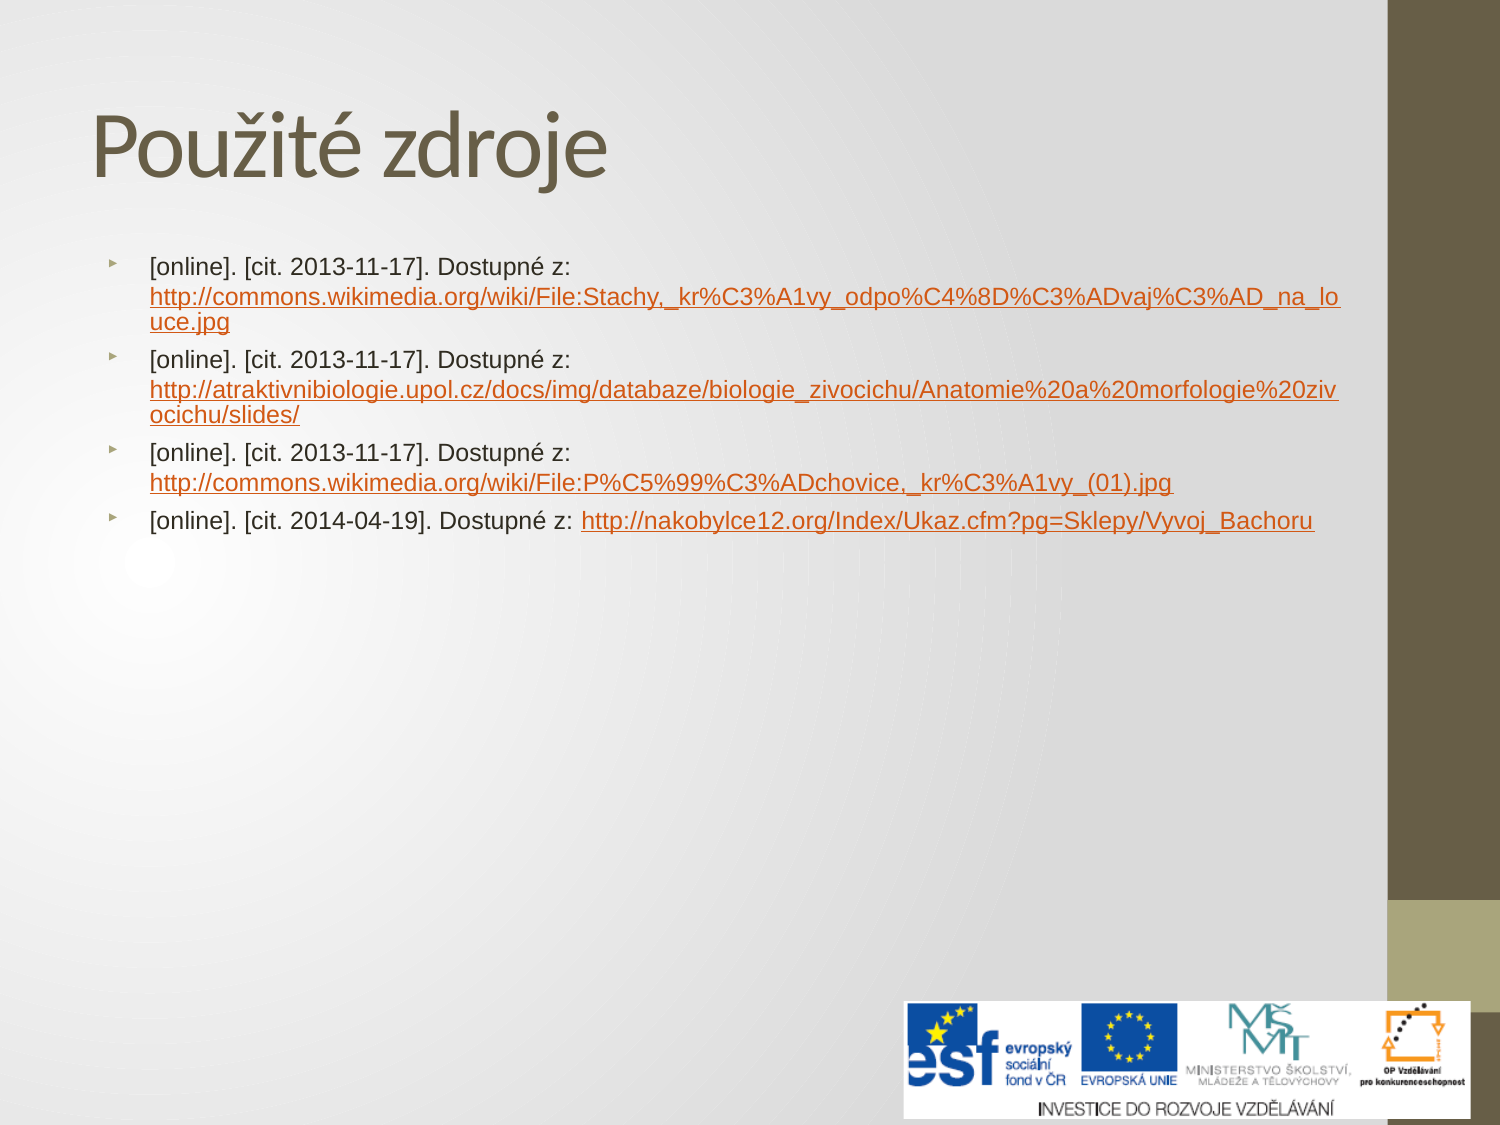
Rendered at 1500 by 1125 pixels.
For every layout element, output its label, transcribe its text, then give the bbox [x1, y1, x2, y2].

text_box [online]. [cit. 2013-11-17]. Dostupné z: http://commons.wikimedia.org/wiki/File:Stachy,_kr%C3%A1vy_odpo%C4%8D%C3%ADvaj%C3%AD_na_louce.jpg [online]. [cit. 2013-11-17]. Dostupné z: http://atraktivnibiologie.upol.cz/docs/img/databaze/biologie_zivocichu/Anatomie%20a%20morfologie%20zivocichu/slides/ [online]. [cit. 2013-11-17]. Dostupné z: http://commons.wikimedia.org/wiki/File:P%C5%99%C3%ADchovice,_kr%C3%A1vy_(01).jpg [online]. [cit. 2014-04-19]. Dostupné z: http://nakobylce12.org/Index/Ukaz.cfm?pg=Sklepy/Vyvoj_Bachoru [75, 242, 1365, 986]
title Použité zdroje [75, 45, 1325, 233]
